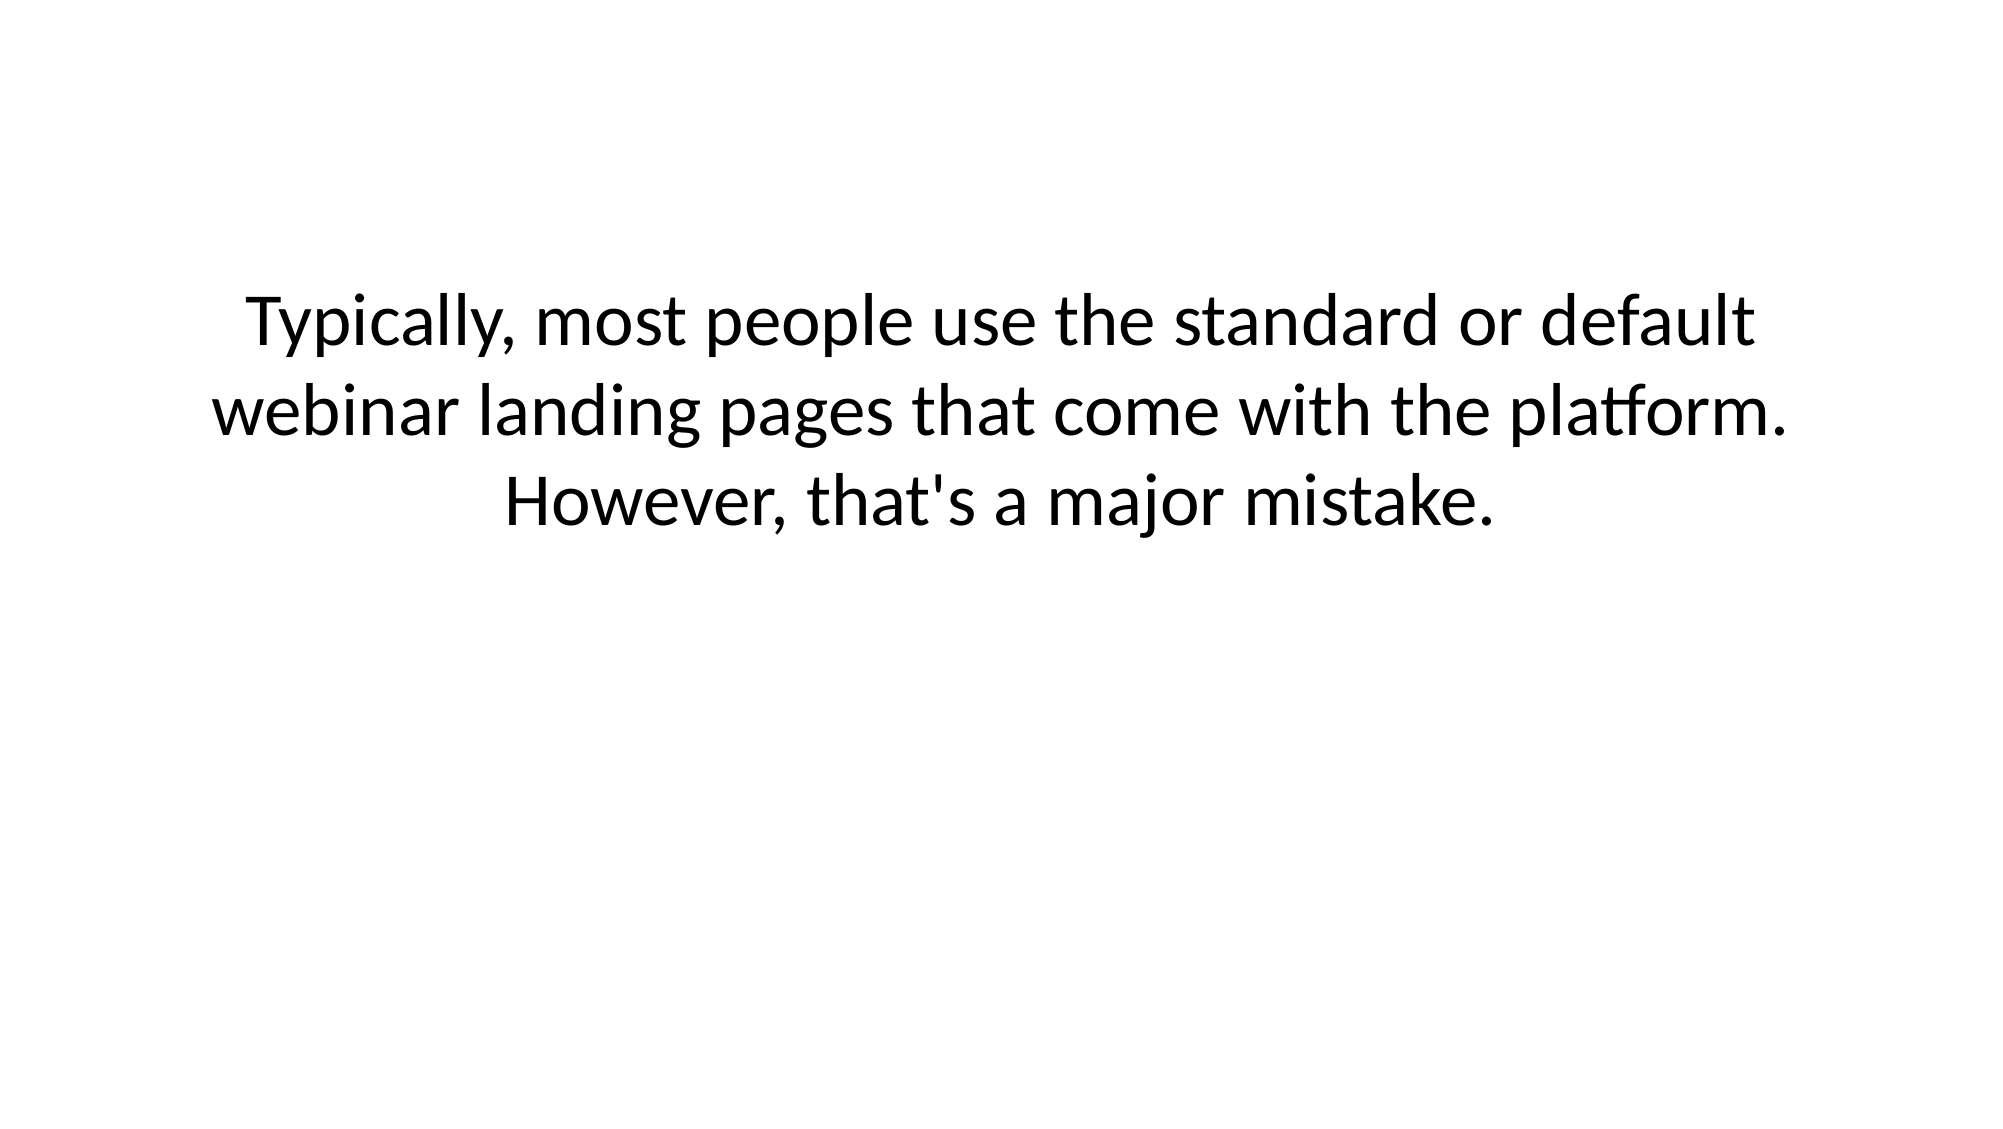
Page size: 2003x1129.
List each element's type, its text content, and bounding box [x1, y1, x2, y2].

list Typically, most people use the standard or default webinar landing pages that come with the platform. However, that's a major mistake. [100, 263, 1903, 1008]
